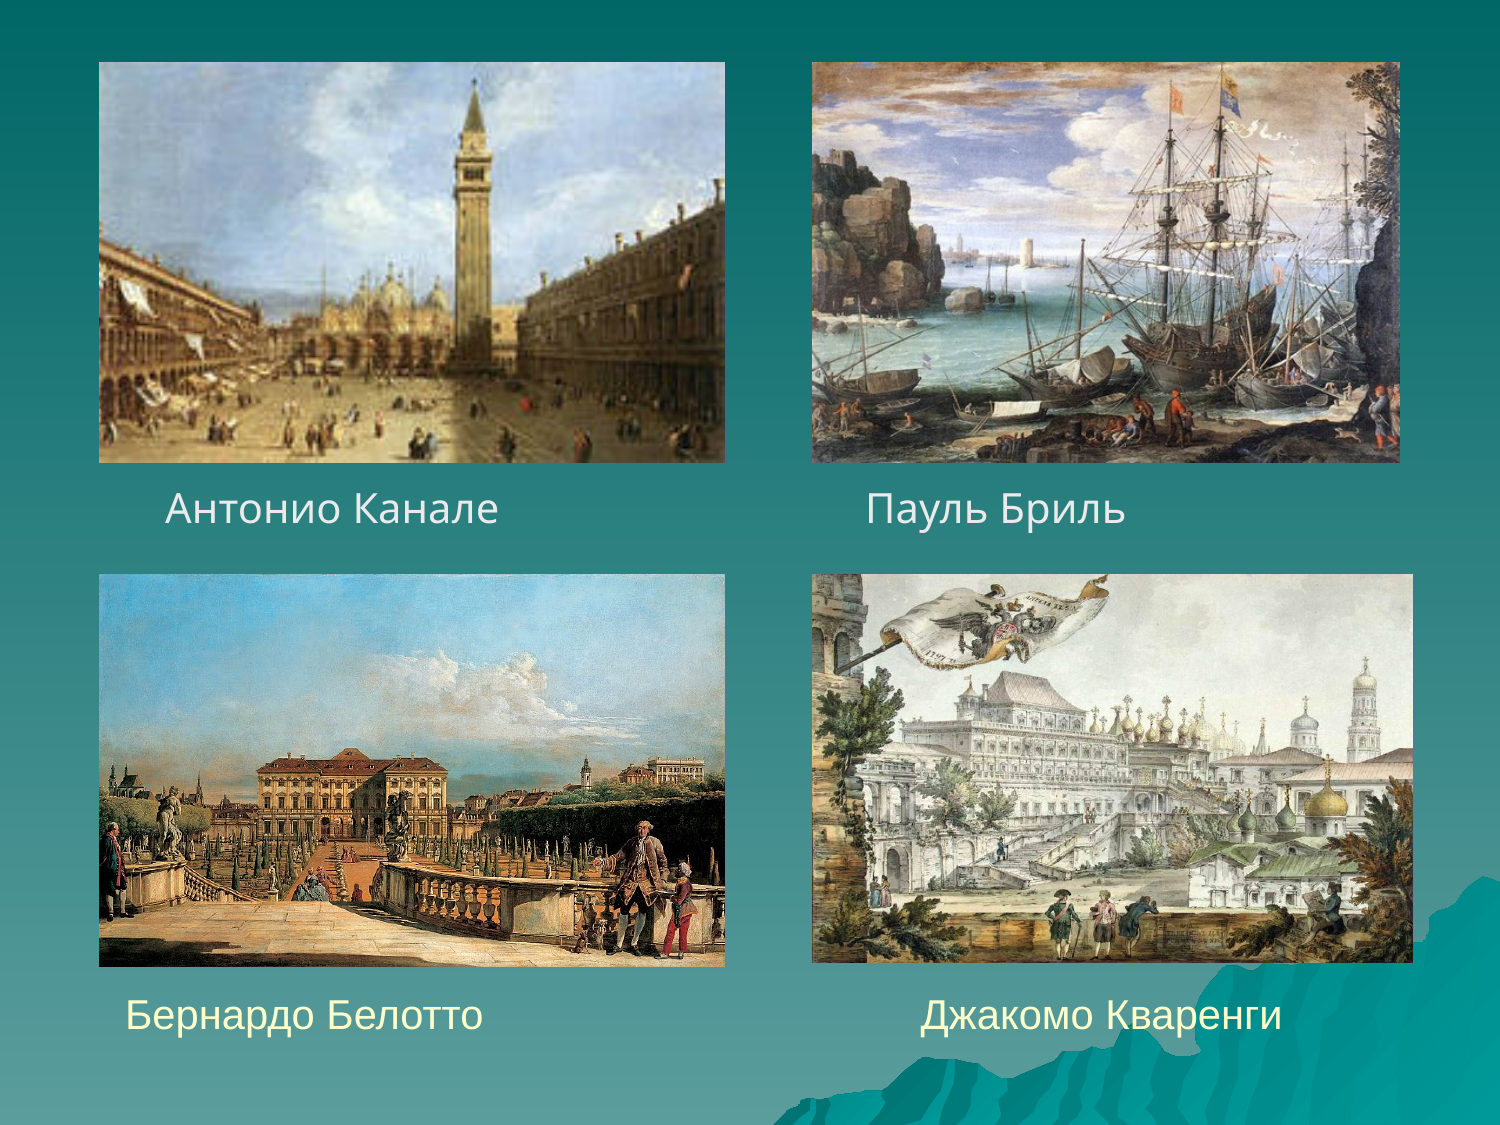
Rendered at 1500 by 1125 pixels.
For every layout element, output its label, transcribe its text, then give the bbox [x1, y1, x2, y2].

picture [812, 574, 1413, 963]
picture [812, 62, 1401, 463]
title Бернардо Белотто Джакомо Кваренги [75, 1006, 1425, 1038]
picture [99, 62, 726, 463]
picture [99, 574, 726, 967]
list Антонио Канале Пауль Бриль [75, 262, 1425, 1006]
